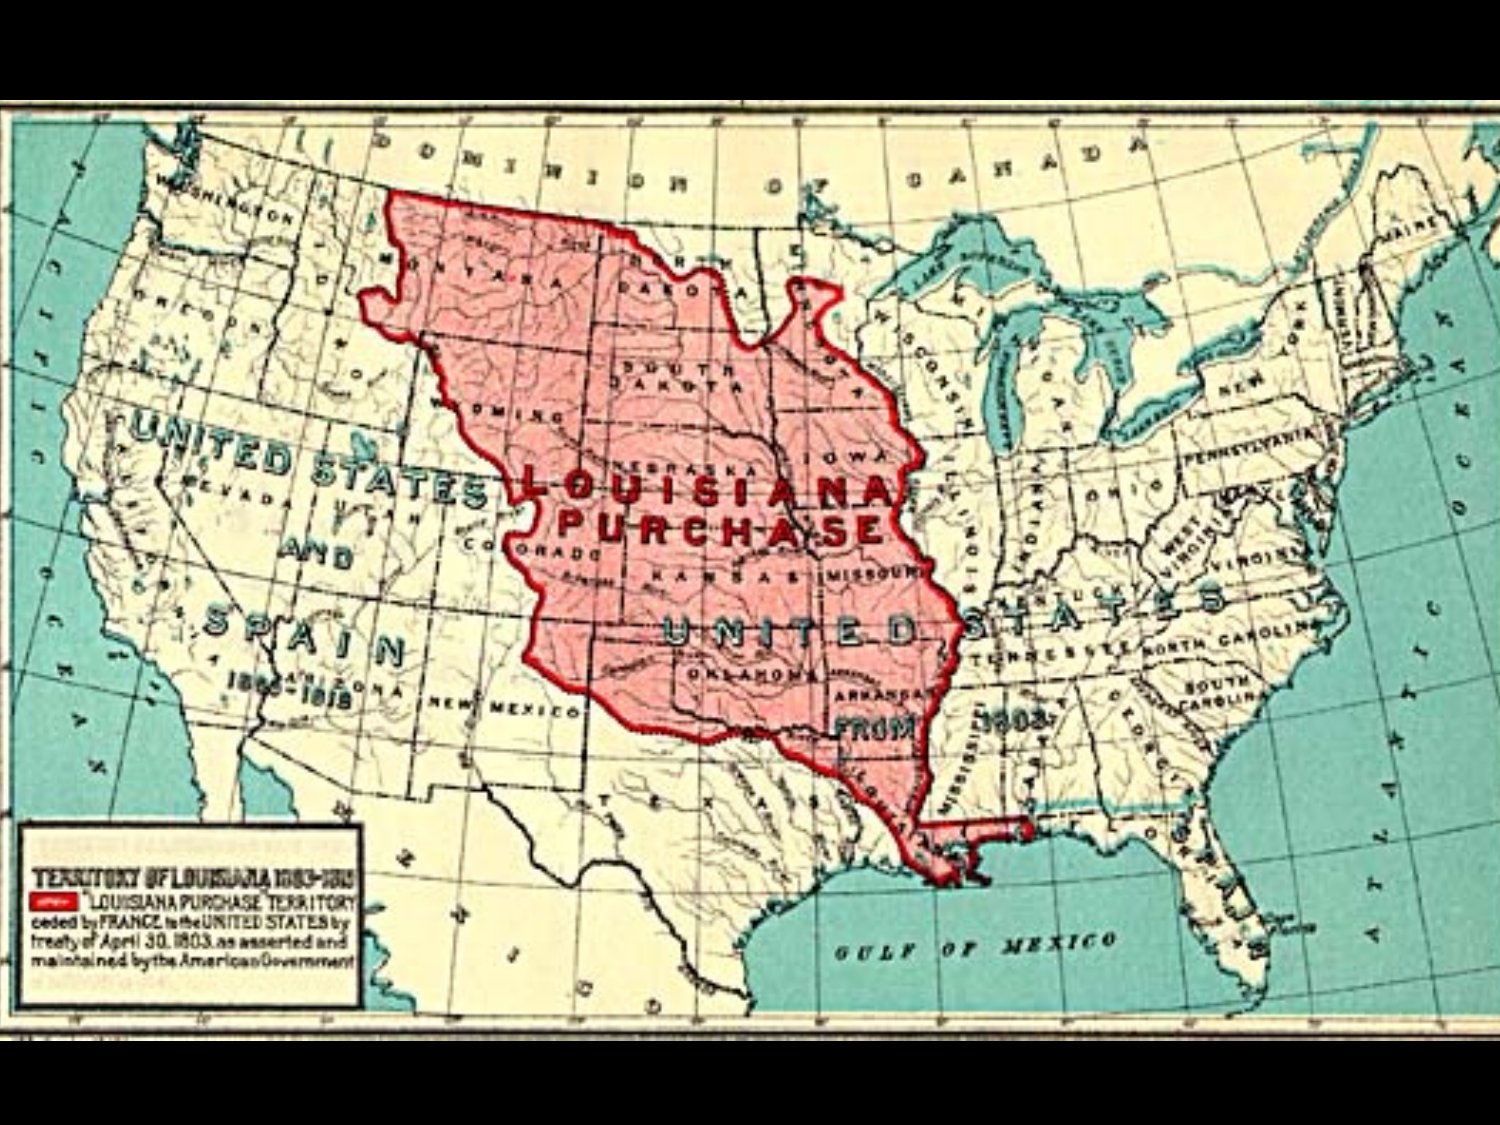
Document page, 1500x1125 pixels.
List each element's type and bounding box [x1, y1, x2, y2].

picture [0, 100, 1500, 1041]
